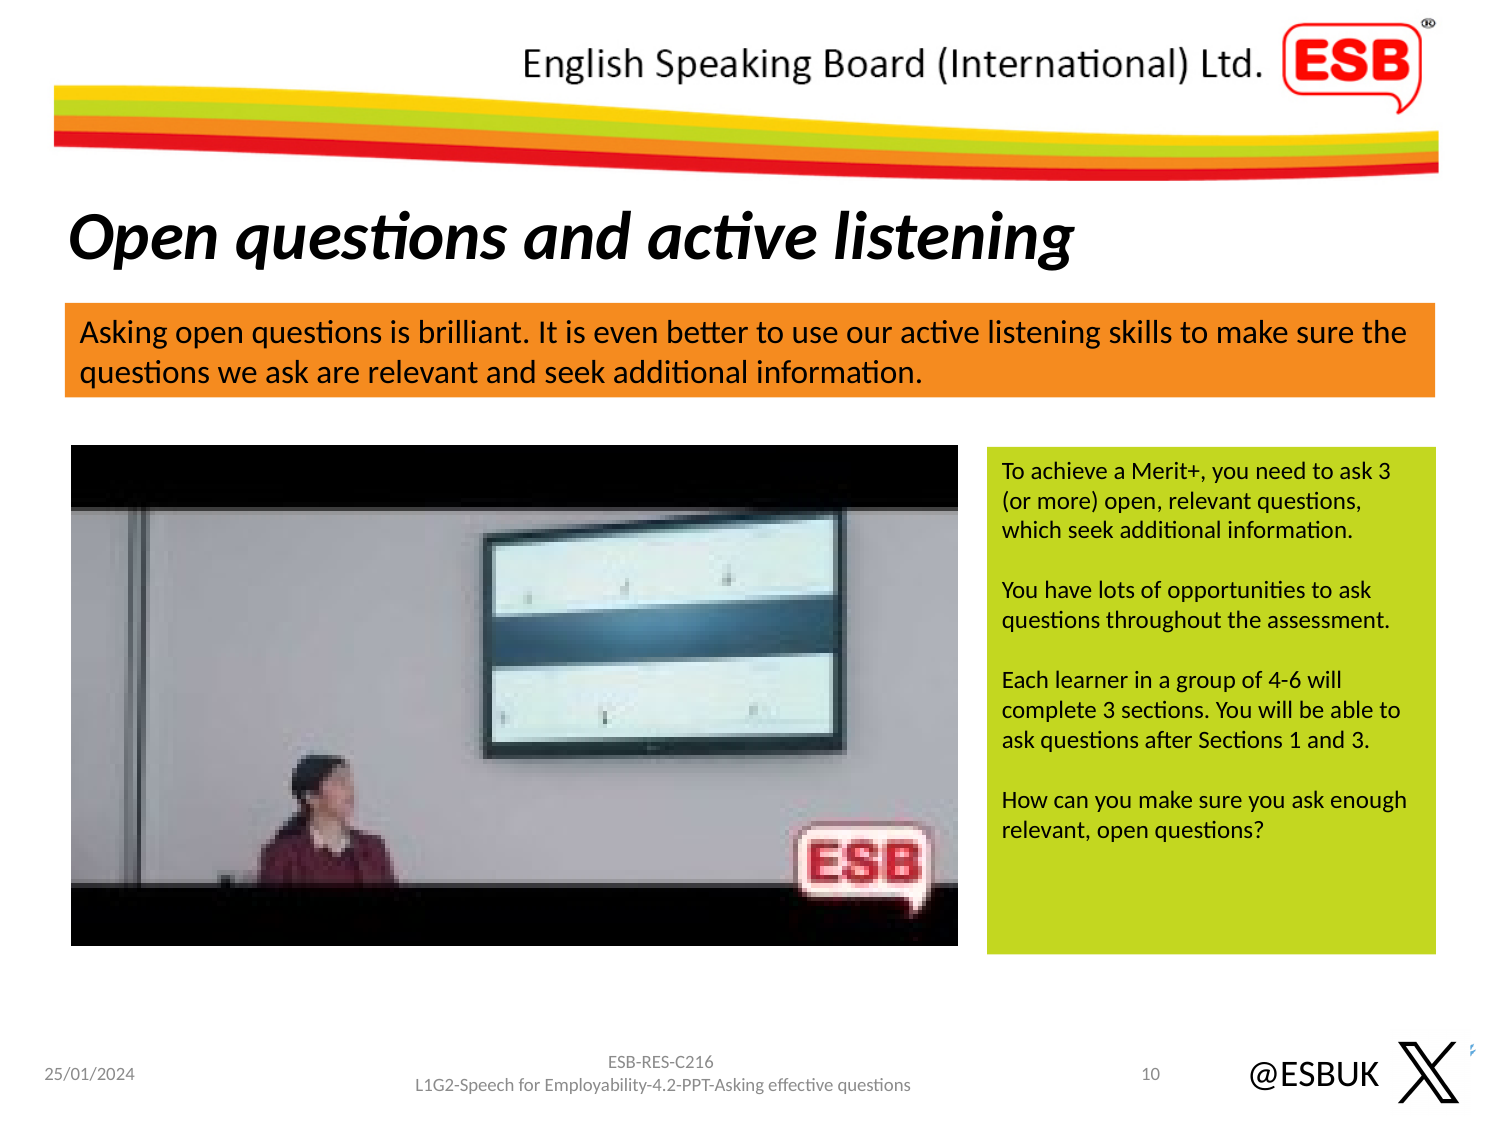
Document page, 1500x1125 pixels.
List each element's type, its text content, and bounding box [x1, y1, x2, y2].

slide_number 10 [930, 1042, 1176, 1103]
picture [0, 0, 1500, 189]
text_box Asking open questions is brilliant. It is even better to use our active listening skills to make sure the questions we ask are relevant and seek additional information. [64, 302, 1436, 398]
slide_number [29, 1042, 367, 1103]
footer ESB-RES-C216 L1G2-Speech for Employability-4.2-PPT-Asking effective questions [395, 1042, 930, 1103]
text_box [70, 444, 959, 947]
picture [1390, 1029, 1476, 1116]
title Open questions and active listening [53, 172, 1347, 303]
text_box To achieve a Merit+, you need to ask 3 (or more) open, relevant questions, which seek additional information. You have lots of opportunities to ask questions throughout the assessment. Each learner in a group of 4-6 will complete 3 sections. You will be able to ask questions after Sections 1 and 3. How can you make sure you ask enough relevant, open questions? [986, 446, 1437, 955]
